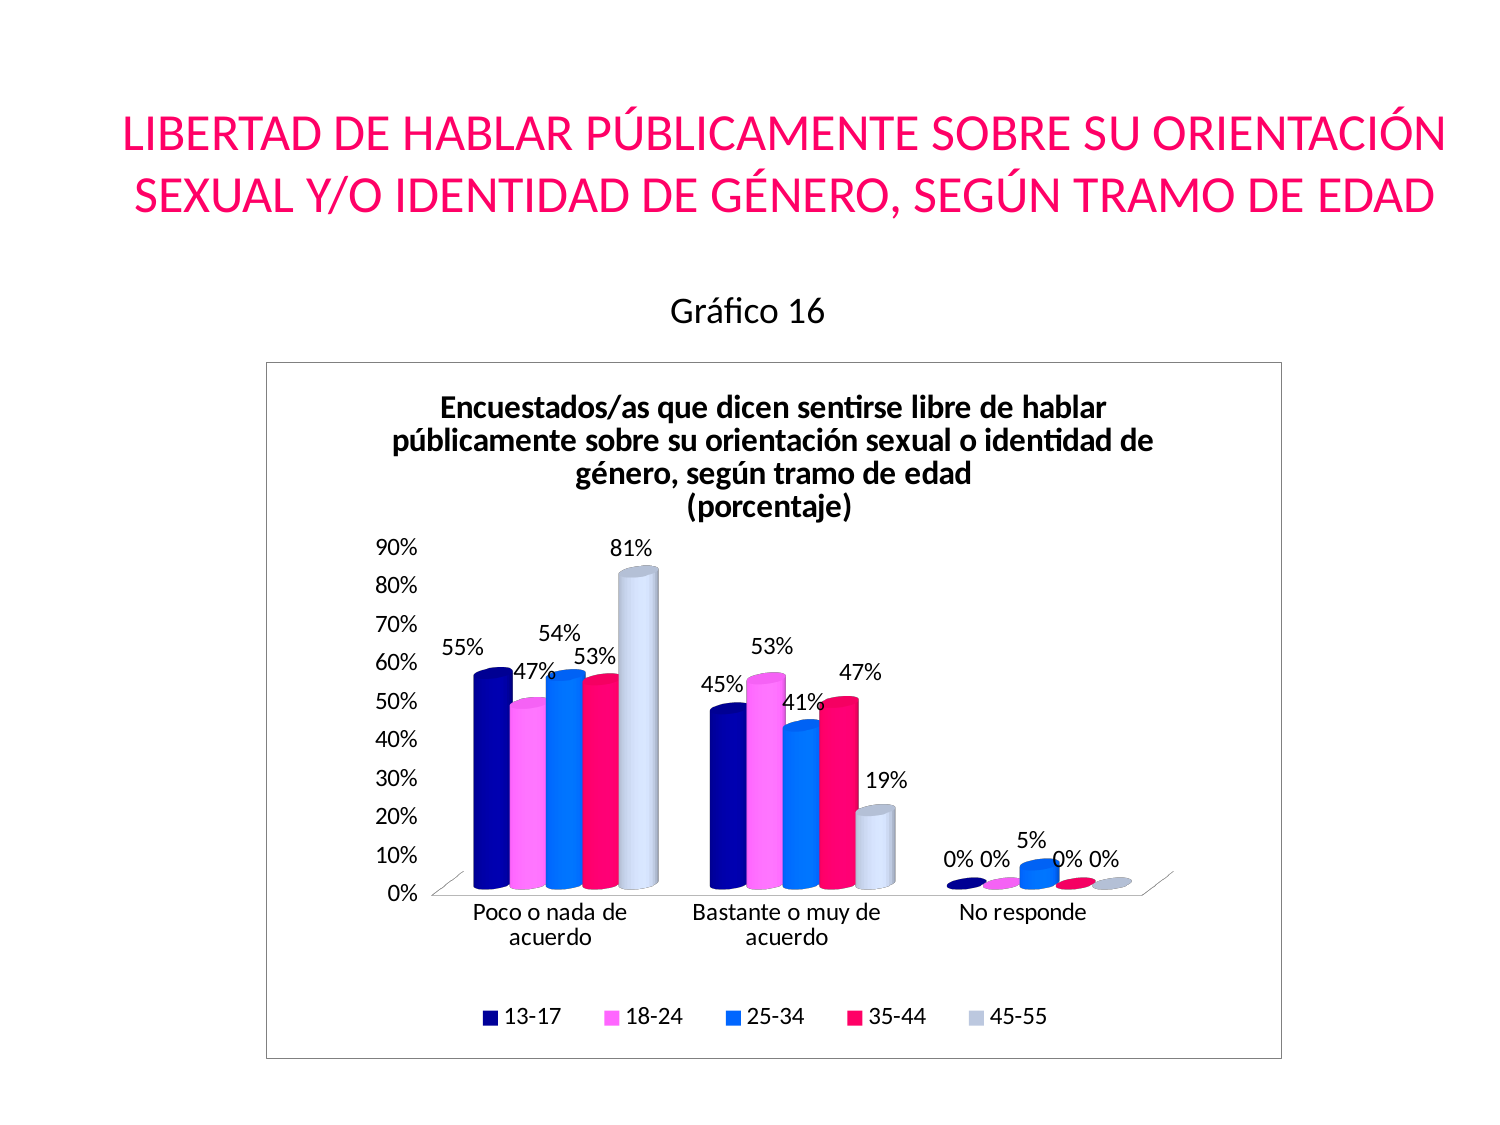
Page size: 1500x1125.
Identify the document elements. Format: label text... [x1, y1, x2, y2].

text_box Gráfico 16 [655, 278, 868, 339]
chart [265, 361, 1282, 1059]
text_box LIBERTAD DE HABLAR PÚBLICAMENTE SOBRE SU ORIENTACIÓN SEXUAL Y/O IDENTIDAD DE GÉNERO, SEGÚN TRAMO DE EDAD [100, 101, 1471, 220]
